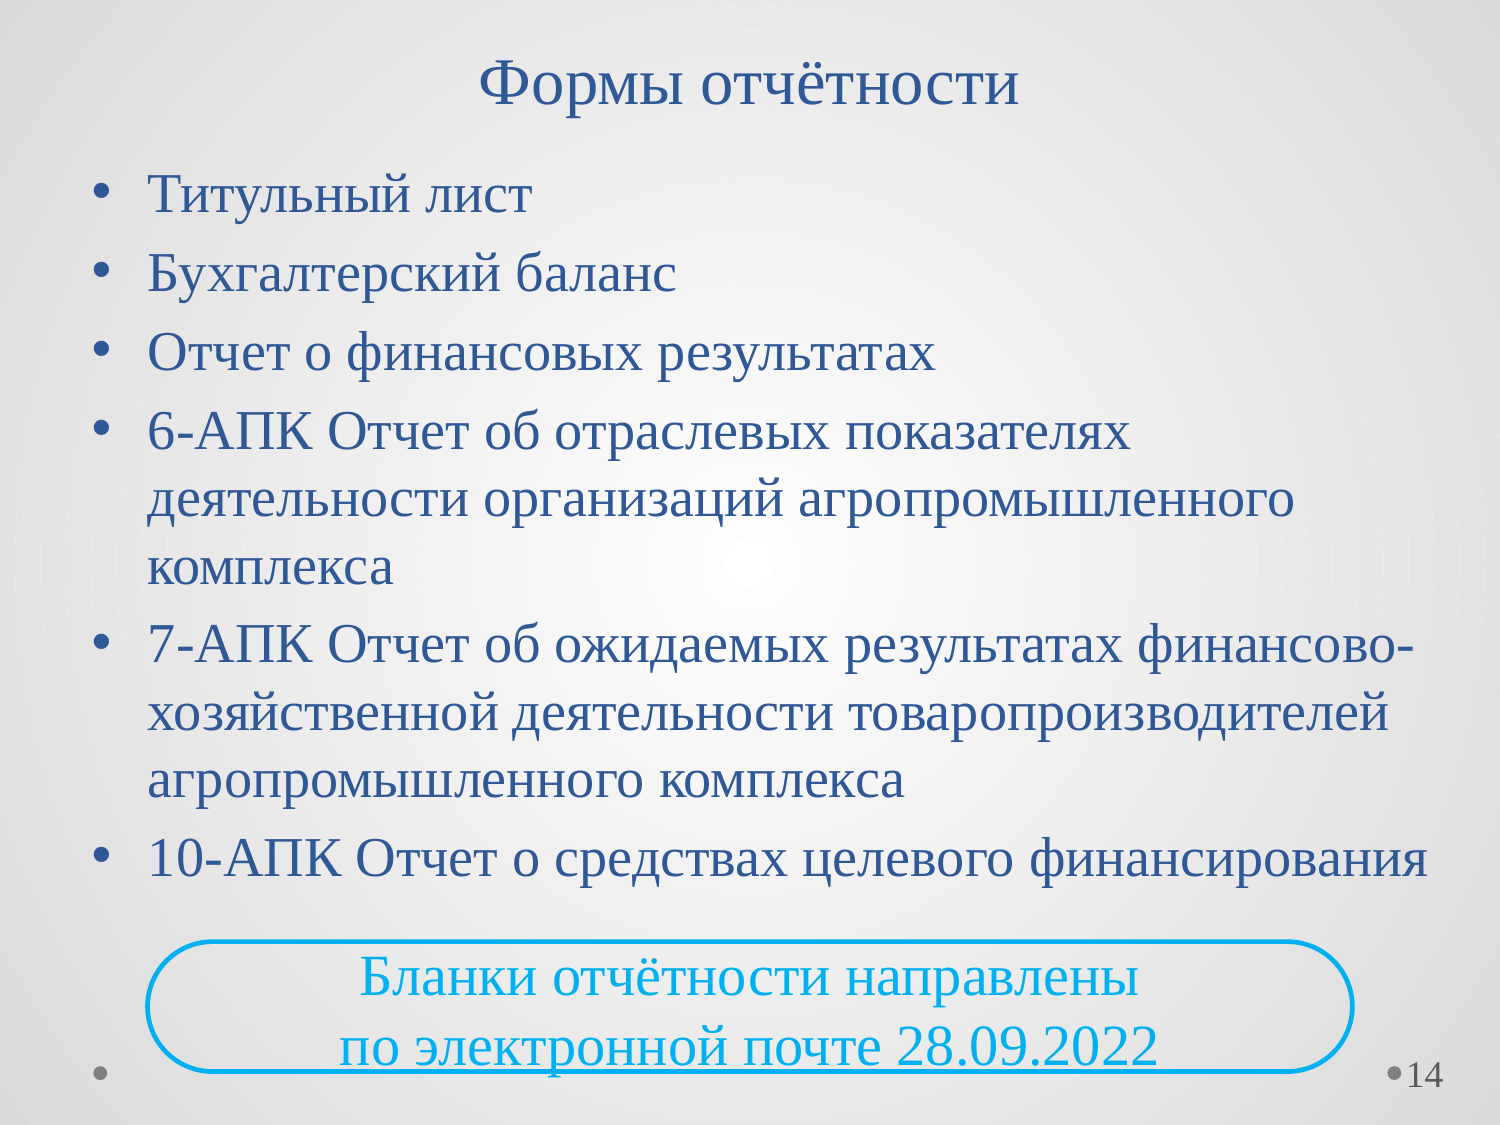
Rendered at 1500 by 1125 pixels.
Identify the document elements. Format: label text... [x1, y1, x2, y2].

text_box Бланки отчётности направлены по электронной почте 28.09.2022 [145, 939, 1355, 1074]
title Формы отчётности [436, 42, 1063, 126]
list Титульный лист Бухгалтерский баланс Отчет о финансовых результатах 6-АПК Отчет об отраслевых показателях деятельности организаций агропромышленного комплекса 7-АПК Отчет об ожидаемых результатах финансово-хозяйственной деятельности товаропроизводителей агропромышленного комплекса 10-АПК Отчет о средствах целевого финансирования [76, 149, 1461, 929]
slide_number 14 [1401, 1042, 1494, 1103]
